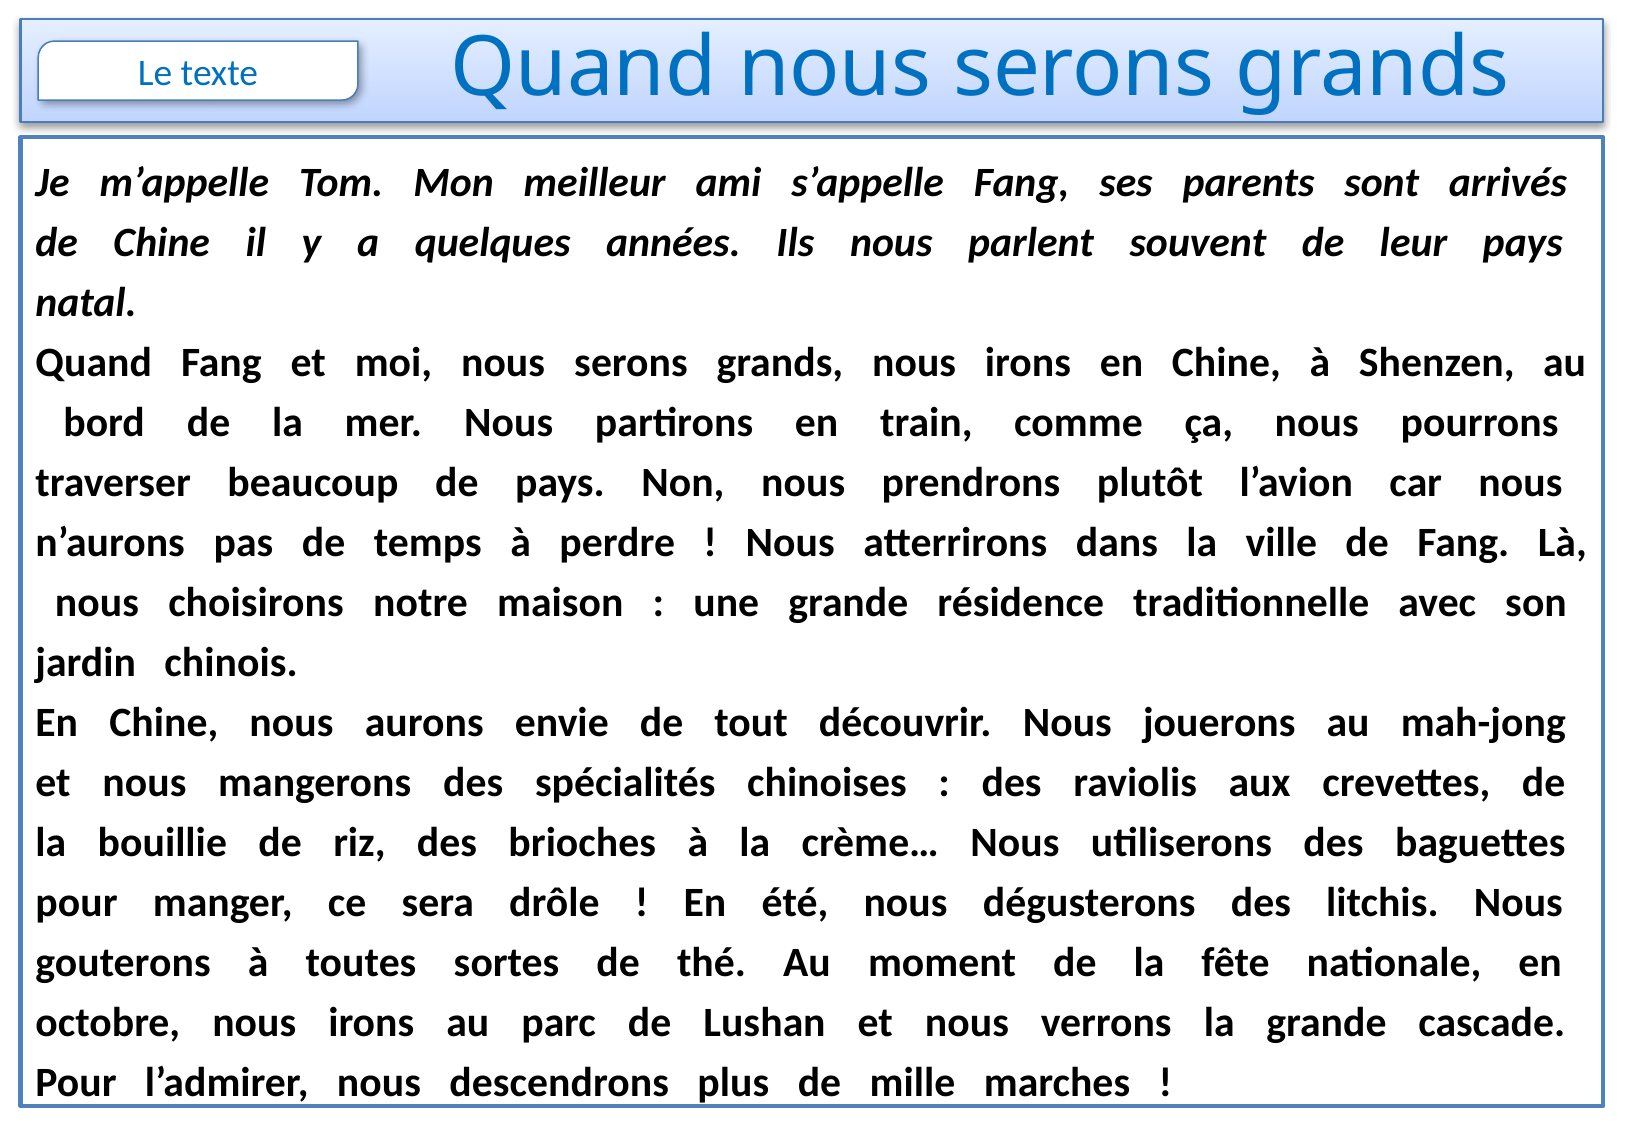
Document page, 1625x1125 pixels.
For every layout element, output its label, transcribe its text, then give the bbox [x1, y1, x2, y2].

list Je m’appelle Tom. Mon meilleur ami s’appelle Fang, ses parents sont arrivés de Chine il y a quelques années. Ils nous parlent souvent de leur pays natal. Quand Fang et moi, nous serons grands, nous irons en Chine, à Shenzen, au bord de la mer. Nous partirons en train, comme ça, nous pourrons traverser beaucoup de pays. Non, nous prendrons plutôt l’avion car nous n’aurons pas de temps à perdre ! Nous atterrirons dans la ville de Fang. Là, nous choisirons notre maison : une grande résidence traditionnelle avec son jardin chinois. En Chine, nous aurons envie de tout découvrir. Nous jouerons au mah-jong et nous mangerons des spécialités chinoises : des raviolis aux crevettes, de la bouillie de riz, des brioches à la crème… Nous utiliserons des baguettes pour manger, ce sera drôle ! En été, nous dégusterons des litchis. Nous gouterons à toutes sortes de thé. Au moment de la fête nationale, en octobre, nous irons au parc de Lushan et nous verrons la grande cascade. Pour l’admirer, nous descendrons plus de mille marches ! [18, 135, 1605, 1108]
title Quand nous serons grands [357, 4, 1604, 120]
